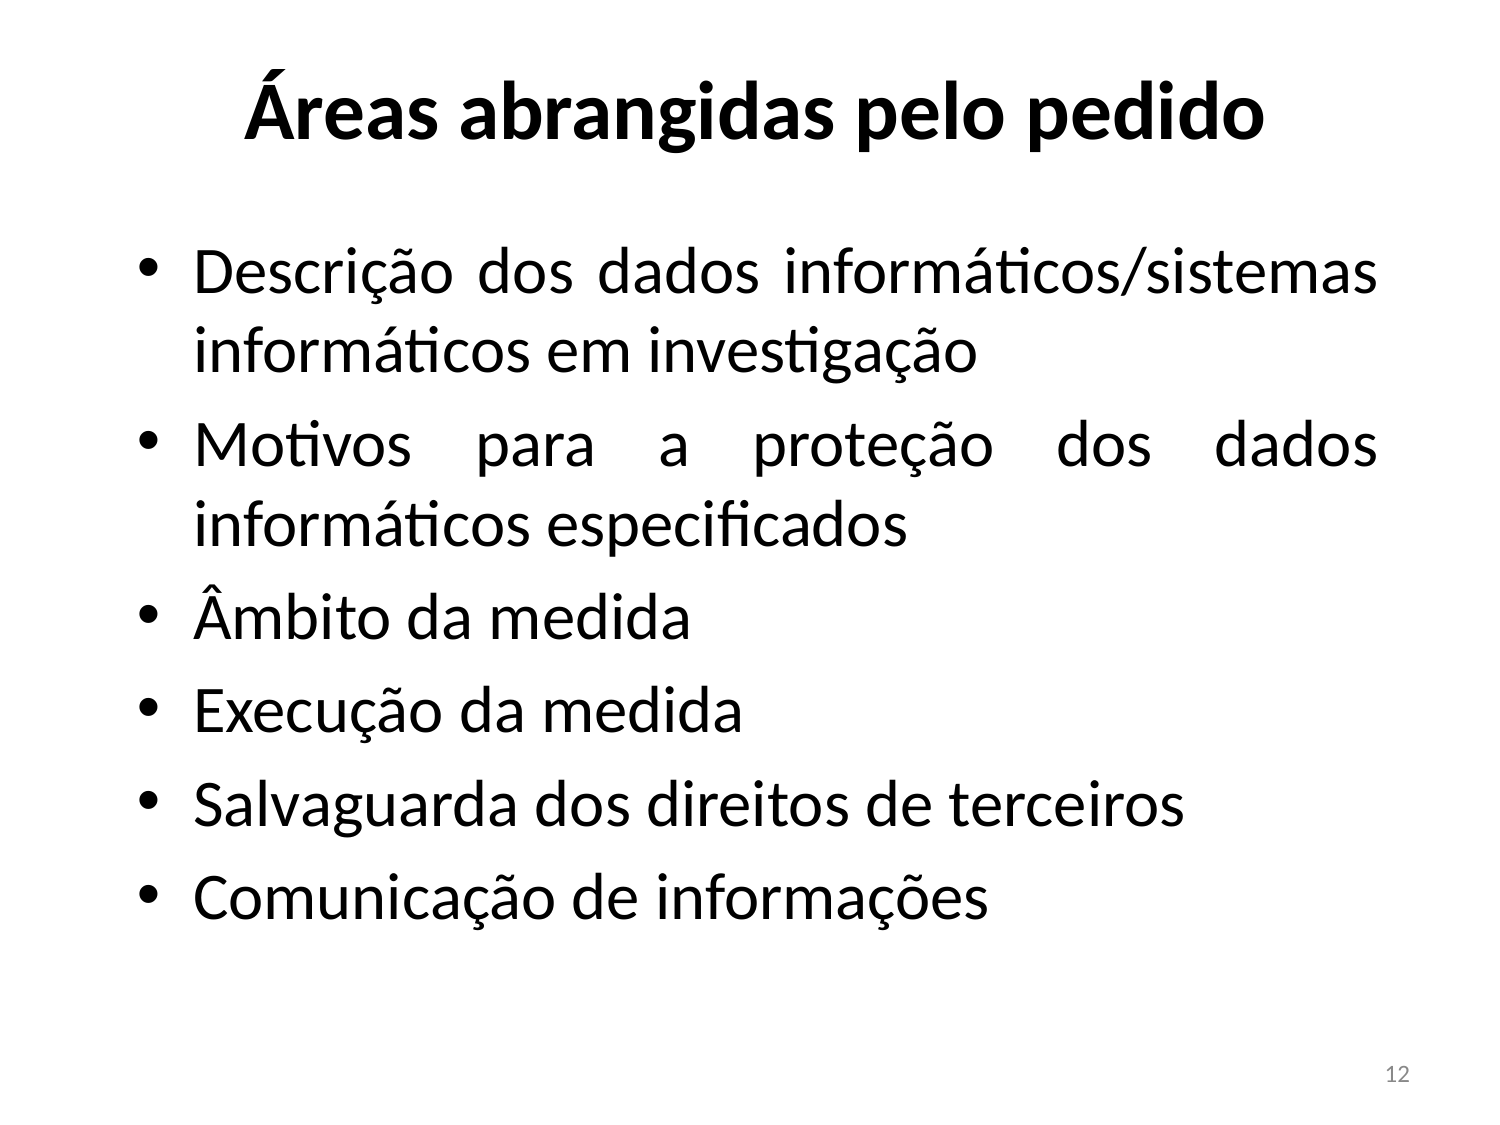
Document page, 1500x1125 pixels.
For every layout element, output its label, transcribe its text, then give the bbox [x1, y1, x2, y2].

slide_number 12 [1074, 1042, 1425, 1103]
text_box Descrição dos dados informáticos/sistemas informáticos em investigação Motivos para a proteção dos dados informáticos especificados Âmbito da medida Execução da medida Salvaguarda dos direitos de terceiros Comunicação de informações [122, 218, 1394, 1043]
text_box Áreas abrangidas pelo pedido [149, 37, 1353, 189]
